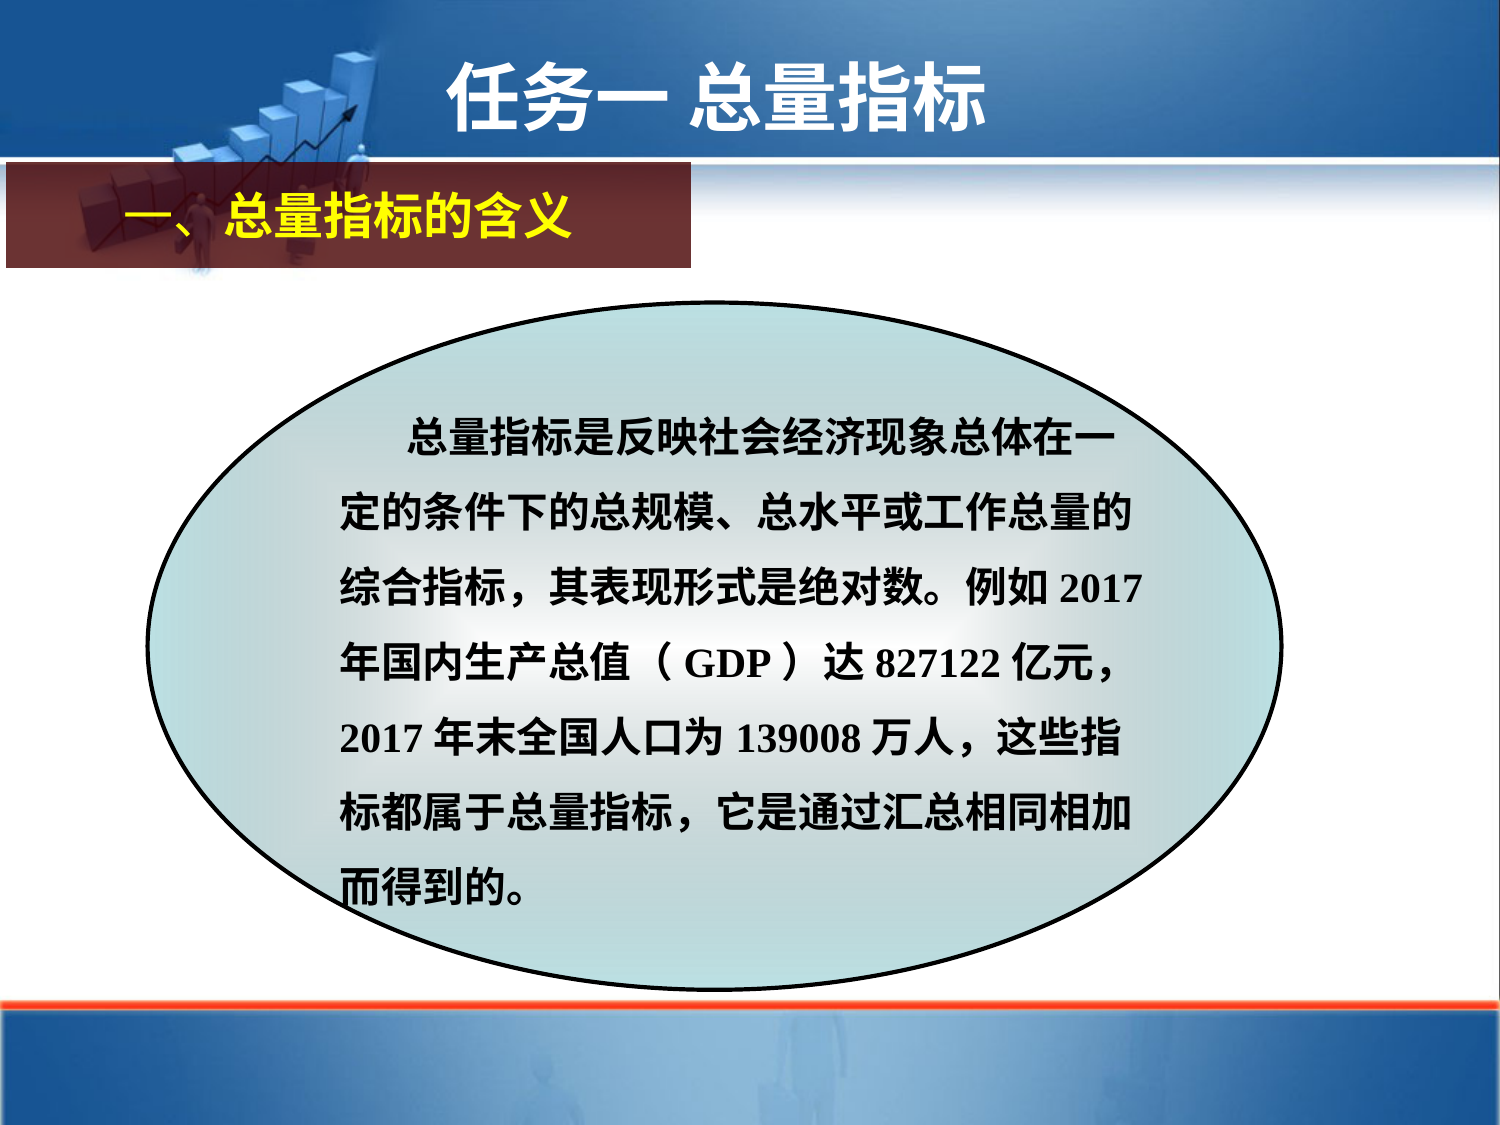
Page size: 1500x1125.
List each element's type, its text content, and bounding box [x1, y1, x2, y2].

text_box 任务一 总量指标 [395, 42, 1500, 148]
text_box [147, 397, 324, 896]
text_box 一、总量指标的含义 [6, 162, 691, 268]
text_box [360, 302, 1069, 378]
text_box [369, 919, 1060, 990]
text_box 总量指标是反映社会经济现象总体在一定的条件下的总规模、总水平或工作总量的综合指标，其表现形式是绝对数。例如2017年国内生产总值（GDP）达827122亿元，2017年末全国人口为139008万人，这些指标都属于总量指标，它是通过汇总相同相加而得到的。 [324, 378, 1164, 919]
picture [0, 0, 1500, 1125]
text_box [1164, 436, 1282, 856]
